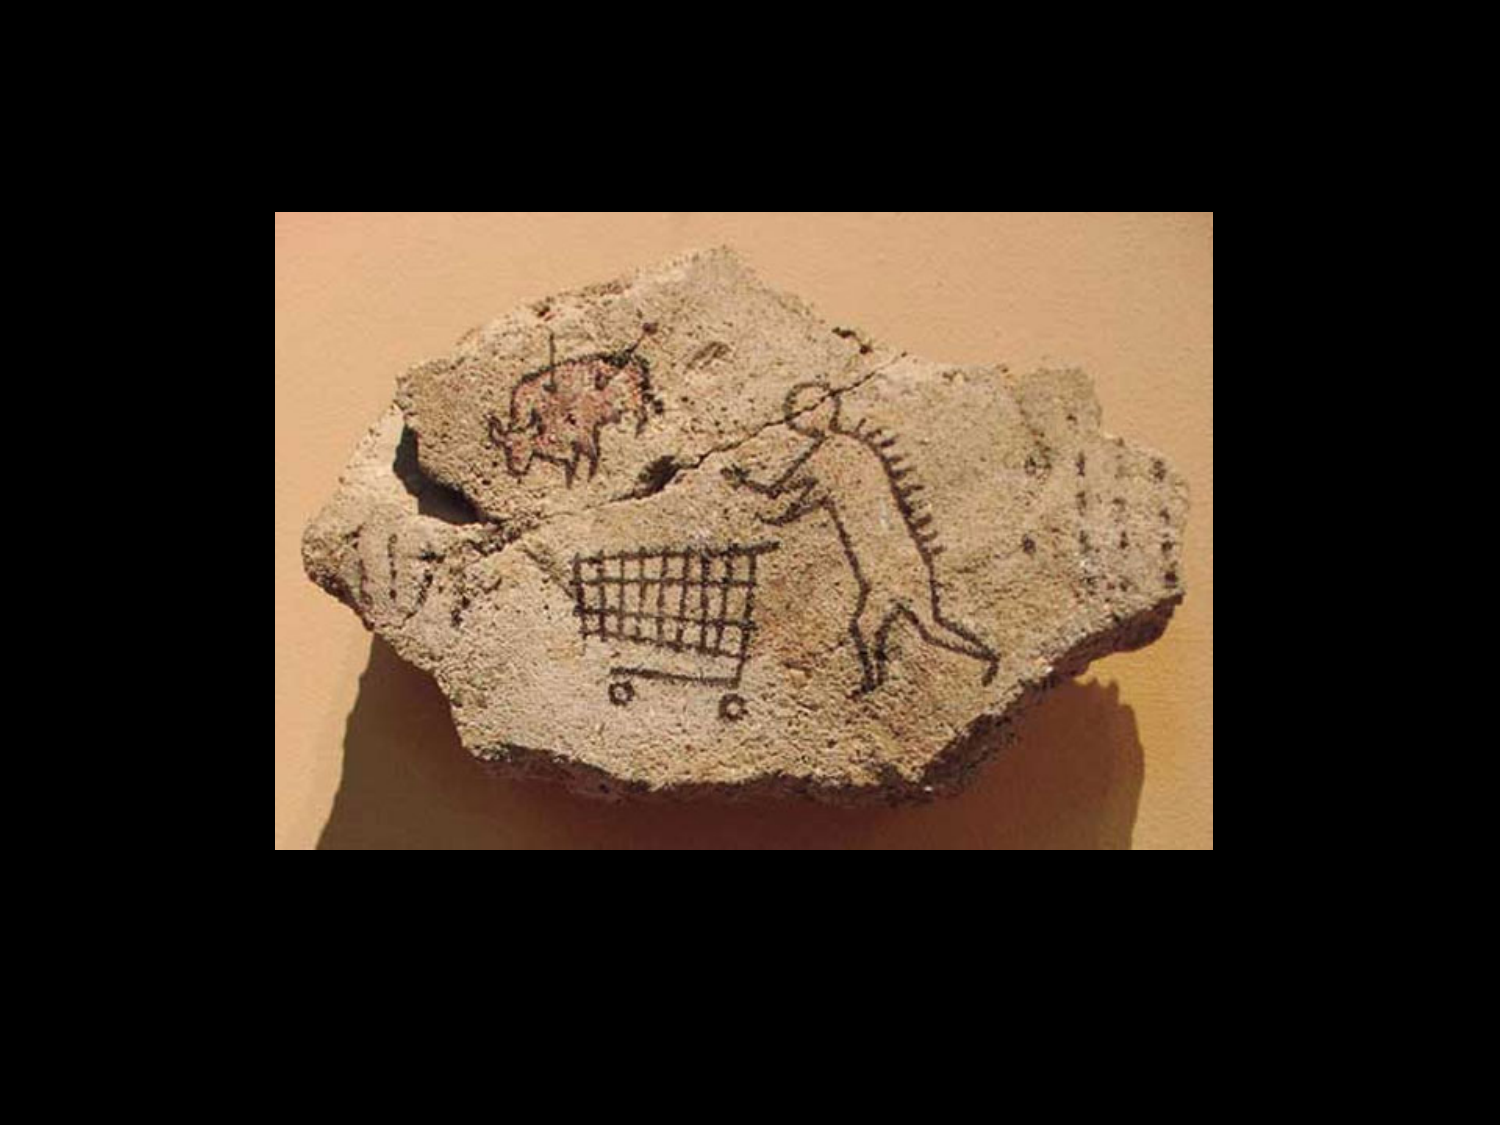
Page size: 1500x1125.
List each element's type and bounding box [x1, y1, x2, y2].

picture [274, 212, 1213, 851]
